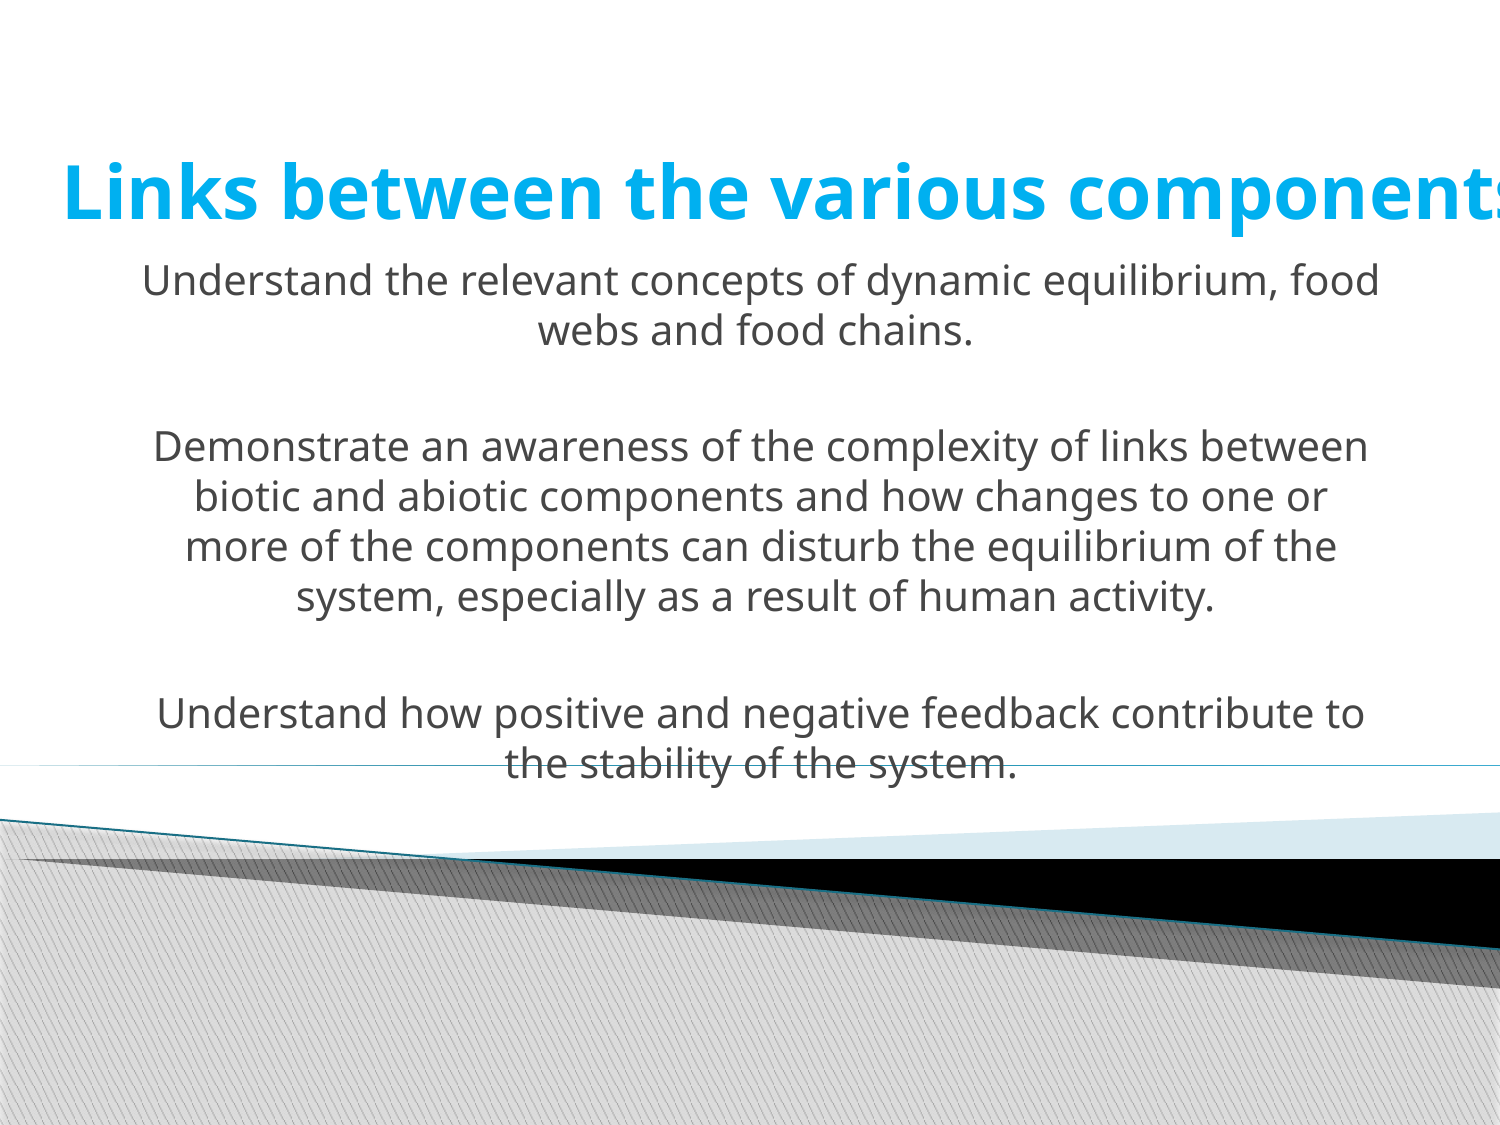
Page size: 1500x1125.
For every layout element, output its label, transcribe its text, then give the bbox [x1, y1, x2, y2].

picture [5, 859, 1500, 989]
subtitle Understand the relevant concepts of dynamic equilibrium, food webs and food chains. Demonstrate an awareness of the complexity of links between biotic and abiotic components and how changes to one or more of the components can disturb the equilibrium of the system, especially as a result of human activity. Understand how positive and negative feedback contribute to the stability of the system. [128, 246, 1404, 443]
title Links between the various components [46, 0, 1500, 242]
